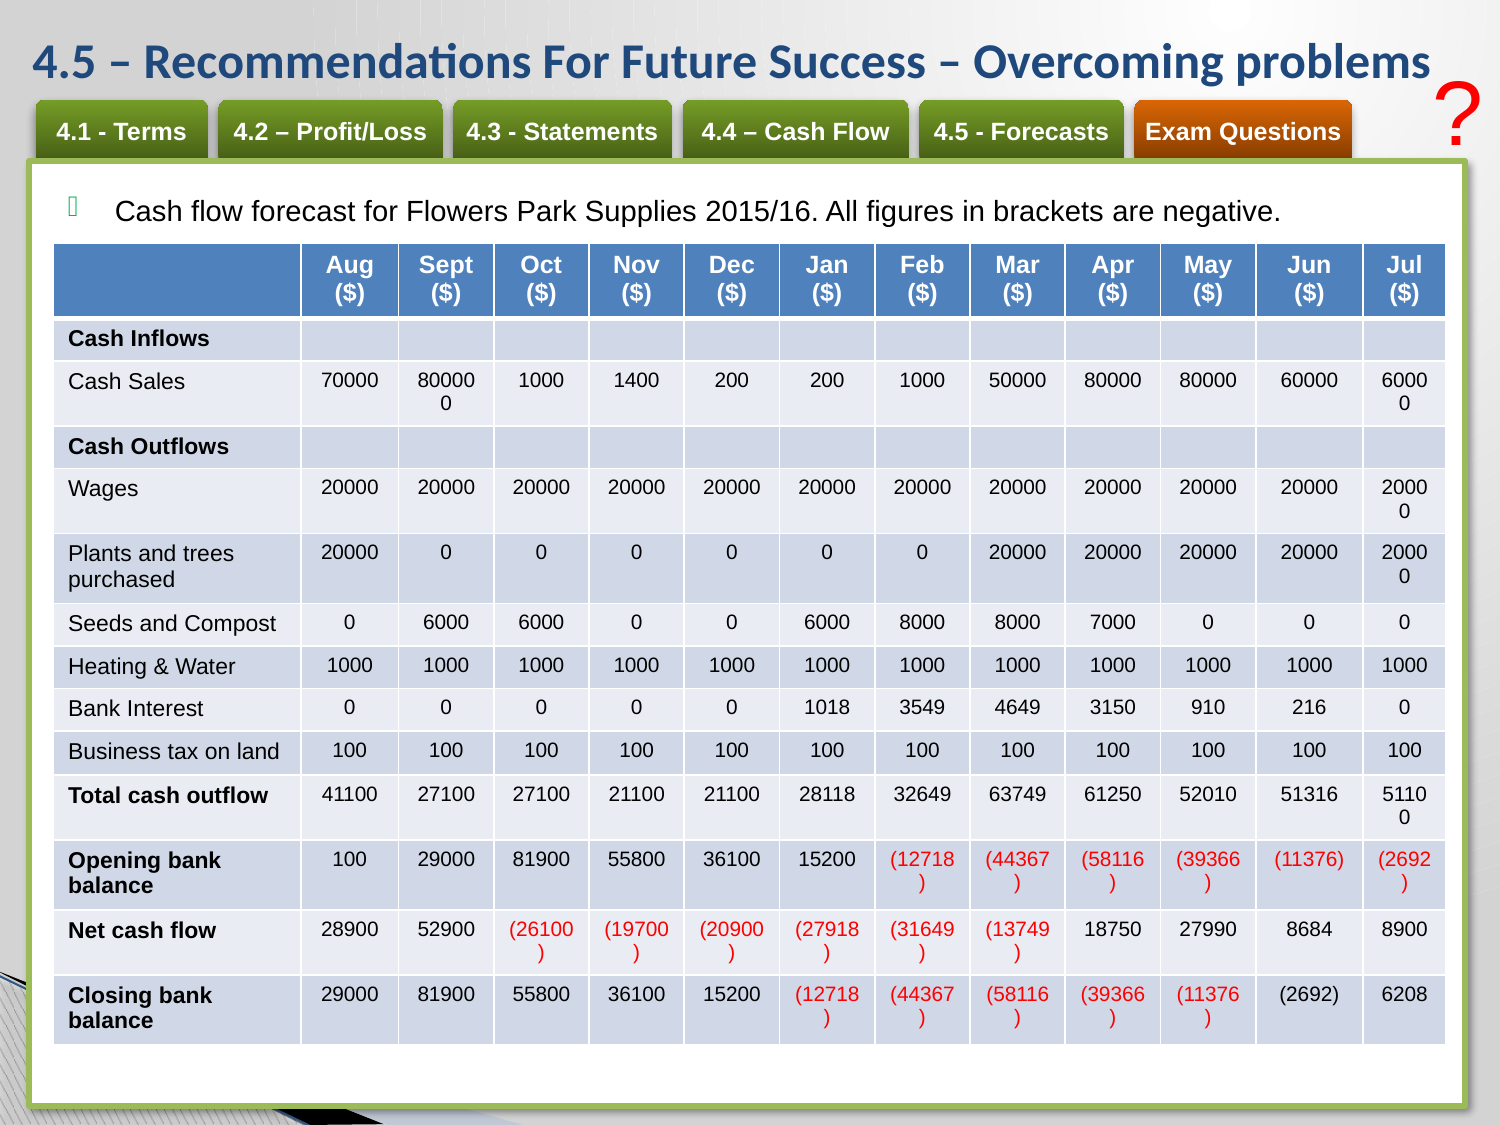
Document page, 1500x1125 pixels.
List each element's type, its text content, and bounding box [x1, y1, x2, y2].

table_cell (31649) [876, 911, 969, 974]
table_cell 200 [780, 362, 874, 425]
table_cell (11376) [1161, 976, 1255, 1044]
table_cell 6000 [399, 604, 493, 645]
picture [281, 1114, 303, 1125]
table_header May ($) [1161, 244, 1255, 316]
table_cell [495, 321, 588, 360]
table_cell 21100 [590, 776, 683, 839]
table_cell 100 [399, 732, 493, 774]
table_cell 41100 [302, 776, 398, 839]
table_cell Cash Inflows [54, 321, 300, 360]
table_cell Cash Outflows [54, 427, 300, 468]
table_cell 100 [1066, 732, 1160, 774]
table_header Aug ($) [302, 244, 398, 316]
table_cell 29000 [399, 841, 493, 909]
table_cell 0 [1364, 689, 1445, 730]
table_cell [590, 427, 683, 468]
table_header [54, 244, 300, 316]
table_cell 1400 [590, 362, 683, 425]
table_cell 61250 [1066, 776, 1160, 839]
table_cell 1000 [495, 362, 588, 425]
table_cell (44367) [971, 841, 1064, 909]
table_header Jan ($) [780, 244, 874, 316]
table_cell 28900 [302, 911, 398, 974]
table_cell 1000 [1161, 647, 1255, 688]
table_cell Wages [54, 469, 300, 533]
table_cell (2692) [1364, 841, 1445, 909]
table_cell [302, 321, 398, 360]
table_cell 100 [876, 732, 969, 774]
table_cell 0 [876, 534, 969, 603]
table_cell [685, 321, 779, 360]
table_cell 0 [495, 534, 588, 603]
table_cell 0 [685, 534, 779, 603]
table_cell [780, 427, 874, 468]
table_cell 27100 [399, 776, 493, 839]
table_cell 8000 [971, 604, 1064, 645]
table_cell (19700) [590, 911, 683, 974]
table_cell [1257, 321, 1362, 360]
table_cell 70000 [302, 362, 398, 425]
table_cell (2692) [1257, 976, 1362, 1044]
table_cell 200 [685, 362, 779, 425]
table_cell 80000 [1161, 362, 1255, 425]
table_cell 52900 [399, 911, 493, 974]
table_cell 100 [685, 732, 779, 774]
table_cell 55800 [590, 841, 683, 909]
table_cell 60000 [1257, 362, 1362, 425]
title 4.5 – Recommendations For Future Success – Overcoming problems [17, 7, 1471, 110]
table_cell 1000 [876, 362, 969, 425]
table_cell [399, 427, 493, 468]
table_cell 20000 [1066, 534, 1160, 603]
table_header Feb ($) [876, 244, 969, 316]
table_cell 0 [1161, 604, 1255, 645]
table_cell [1161, 427, 1255, 468]
table_cell 63749 [971, 776, 1064, 839]
table_cell (26100) [495, 911, 588, 974]
table_cell 20000 [399, 469, 493, 533]
table_cell Total cash outflow [54, 776, 300, 839]
table_cell 28118 [780, 776, 874, 839]
table_cell 0 [685, 689, 779, 730]
table_cell 20000 [971, 469, 1064, 533]
table_cell [1257, 427, 1362, 468]
table_cell 1000 [1066, 647, 1160, 688]
table_cell 800000 [399, 362, 493, 425]
table_cell Closing bank balance [54, 976, 300, 1044]
table_cell 81900 [399, 976, 493, 1044]
table_cell 0 [590, 689, 683, 730]
table_cell 20000 [1257, 469, 1362, 533]
table_cell 0 [495, 689, 588, 730]
table_cell 100 [302, 732, 398, 774]
table_cell 0 [1257, 604, 1362, 645]
table_header Nov ($) [590, 244, 683, 316]
table_cell 32649 [876, 776, 969, 839]
table_cell 20000 [302, 469, 398, 533]
table_cell 910 [1161, 689, 1255, 730]
table_cell 55800 [495, 976, 588, 1044]
table_cell 51316 [1257, 776, 1362, 839]
table_cell 1018 [780, 689, 874, 730]
table_cell (11376) [1257, 841, 1362, 909]
table_cell 1000 [876, 647, 969, 688]
table_cell 20000 [1257, 534, 1362, 603]
table_cell 15200 [780, 841, 874, 909]
table_cell 0 [302, 689, 398, 730]
table_cell Heating & Water [54, 647, 300, 688]
table_header Oct ($) [495, 244, 588, 316]
table_header Mar ($) [971, 244, 1064, 316]
table_cell (12718) [876, 841, 969, 909]
table_cell 0 [590, 534, 683, 603]
table_cell Bank Interest [54, 689, 300, 730]
table_cell Opening bank balance [54, 841, 300, 909]
table_cell 20000 [1161, 469, 1255, 533]
table_cell [780, 321, 874, 360]
table_cell 0 [399, 689, 493, 730]
table_cell 20000 [1364, 534, 1445, 603]
table_cell 15200 [685, 976, 779, 1044]
table_cell 0 [399, 534, 493, 603]
table_cell 8684 [1257, 911, 1362, 974]
table_cell (39366) [1066, 976, 1160, 1044]
table_header Sept ($) [399, 244, 493, 316]
table_cell 100 [1161, 732, 1255, 774]
table_cell [590, 321, 683, 360]
table_cell (20900) [685, 911, 779, 974]
table_cell [302, 427, 398, 468]
table_cell (13749) [971, 911, 1064, 974]
table_cell Plants and trees purchased [54, 534, 300, 603]
table_cell [1161, 321, 1255, 360]
table_cell (27918) [780, 911, 874, 974]
table_cell 36100 [685, 841, 779, 909]
table_cell 6000 [780, 604, 874, 645]
table_cell [971, 321, 1064, 360]
table_header Dec ($) [685, 244, 779, 316]
table_cell 100 [780, 732, 874, 774]
table_cell (12718) [780, 976, 874, 1044]
table_cell 20000 [302, 534, 398, 603]
table_cell 0 [685, 604, 779, 645]
table_cell 20000 [495, 469, 588, 533]
table_cell 20000 [590, 469, 683, 533]
table_cell 100 [495, 732, 588, 774]
text_box ? [1417, 46, 1477, 172]
table_cell 216 [1257, 689, 1362, 730]
table_cell 50000 [971, 362, 1064, 425]
table_cell 20000 [971, 534, 1064, 603]
table_cell 36100 [590, 976, 683, 1044]
table_cell 18750 [1066, 911, 1160, 974]
table_header Jun ($) [1257, 244, 1362, 316]
table_cell 0 [590, 604, 683, 645]
table_cell 1000 [399, 647, 493, 688]
table_cell 1000 [590, 647, 683, 688]
table_cell 80000 [1066, 362, 1160, 425]
table_cell 1000 [685, 647, 779, 688]
table_cell 0 [1364, 604, 1445, 645]
table_cell 4649 [971, 689, 1064, 730]
table_cell 1000 [971, 647, 1064, 688]
table_cell [876, 321, 969, 360]
table_cell (58116) [1066, 841, 1160, 909]
table_cell 8000 [876, 604, 969, 645]
table_cell 1000 [1257, 647, 1362, 688]
table_cell 100 [1364, 732, 1445, 774]
table_cell 51100 [1364, 776, 1445, 839]
table_cell Business tax on land [54, 732, 300, 774]
table_cell 0 [302, 604, 398, 645]
table_cell 7000 [1066, 604, 1160, 645]
table_cell 20000 [1161, 534, 1255, 603]
table_cell (44367) [876, 976, 969, 1044]
table_cell 100 [971, 732, 1064, 774]
table_cell 1000 [302, 647, 398, 688]
table_cell [399, 321, 493, 360]
table_cell 1000 [1364, 647, 1445, 688]
table_cell 6000 [495, 604, 588, 645]
table_cell 1000 [780, 647, 874, 688]
text_box Cash flow forecast for Flowers Park Supplies 2015/16. All figures in brackets are negative. [53, 184, 1447, 235]
table_cell [685, 427, 779, 468]
table_cell 100 [590, 732, 683, 774]
table_cell 52010 [1161, 776, 1255, 839]
table_header Jul ($) [1364, 244, 1445, 316]
table_cell 20000 [1364, 469, 1445, 533]
table_cell [1364, 427, 1445, 468]
table_cell (58116) [971, 976, 1064, 1044]
table_cell 20000 [780, 469, 874, 533]
table_cell (39366) [1161, 841, 1255, 909]
table_cell 20000 [876, 469, 969, 533]
table_cell Seeds and Compost [54, 604, 300, 645]
table_cell 6208 [1364, 976, 1445, 1044]
table_cell Net cash flow [54, 911, 300, 974]
table_cell Cash Sales [54, 362, 300, 425]
table_cell [971, 427, 1064, 468]
table_cell 60000 [1364, 362, 1445, 425]
table_cell 27990 [1161, 911, 1255, 974]
table_cell 8900 [1364, 911, 1445, 974]
table_cell 100 [1257, 732, 1362, 774]
table_cell 20000 [1066, 469, 1160, 533]
table_cell 3549 [876, 689, 969, 730]
table_cell 21100 [685, 776, 779, 839]
table_cell [495, 427, 588, 468]
table_cell 3150 [1066, 689, 1160, 730]
table_cell 100 [302, 841, 398, 909]
table_cell 29000 [302, 976, 398, 1044]
table_header Apr ($) [1066, 244, 1160, 316]
table_cell 1000 [495, 647, 588, 688]
table_cell 0 [780, 534, 874, 603]
table_cell [1066, 321, 1160, 360]
table_cell [876, 427, 969, 468]
table_cell [1364, 321, 1445, 360]
table_cell 20000 [685, 469, 779, 533]
table_cell 81900 [495, 841, 588, 909]
table_cell [1066, 427, 1160, 468]
table_cell 27100 [495, 776, 588, 839]
